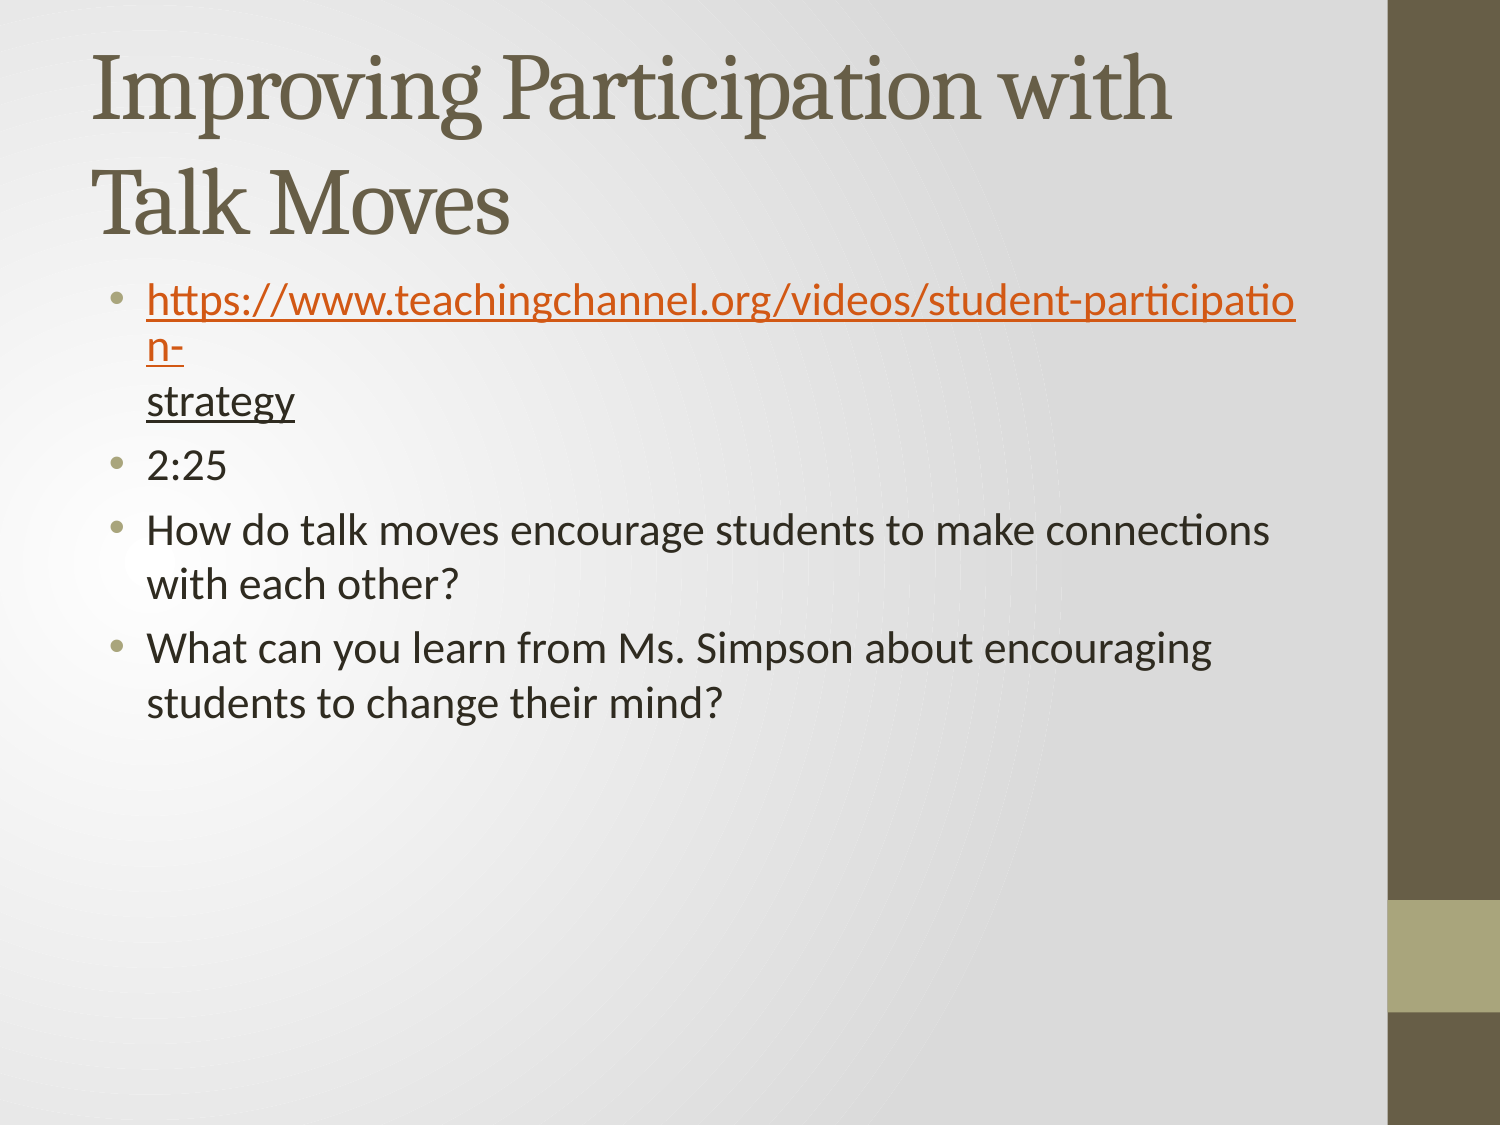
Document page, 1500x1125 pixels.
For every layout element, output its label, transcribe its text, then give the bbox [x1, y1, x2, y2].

title Improving Participation with Talk Moves [75, 45, 1325, 233]
list https://www.teachingchannel.org/videos/student-participation-strategy 2:25 How do talk moves encourage students to make connections with each other? What can you learn from Ms. Simpson about encouraging students to change their mind? [75, 262, 1325, 1050]
